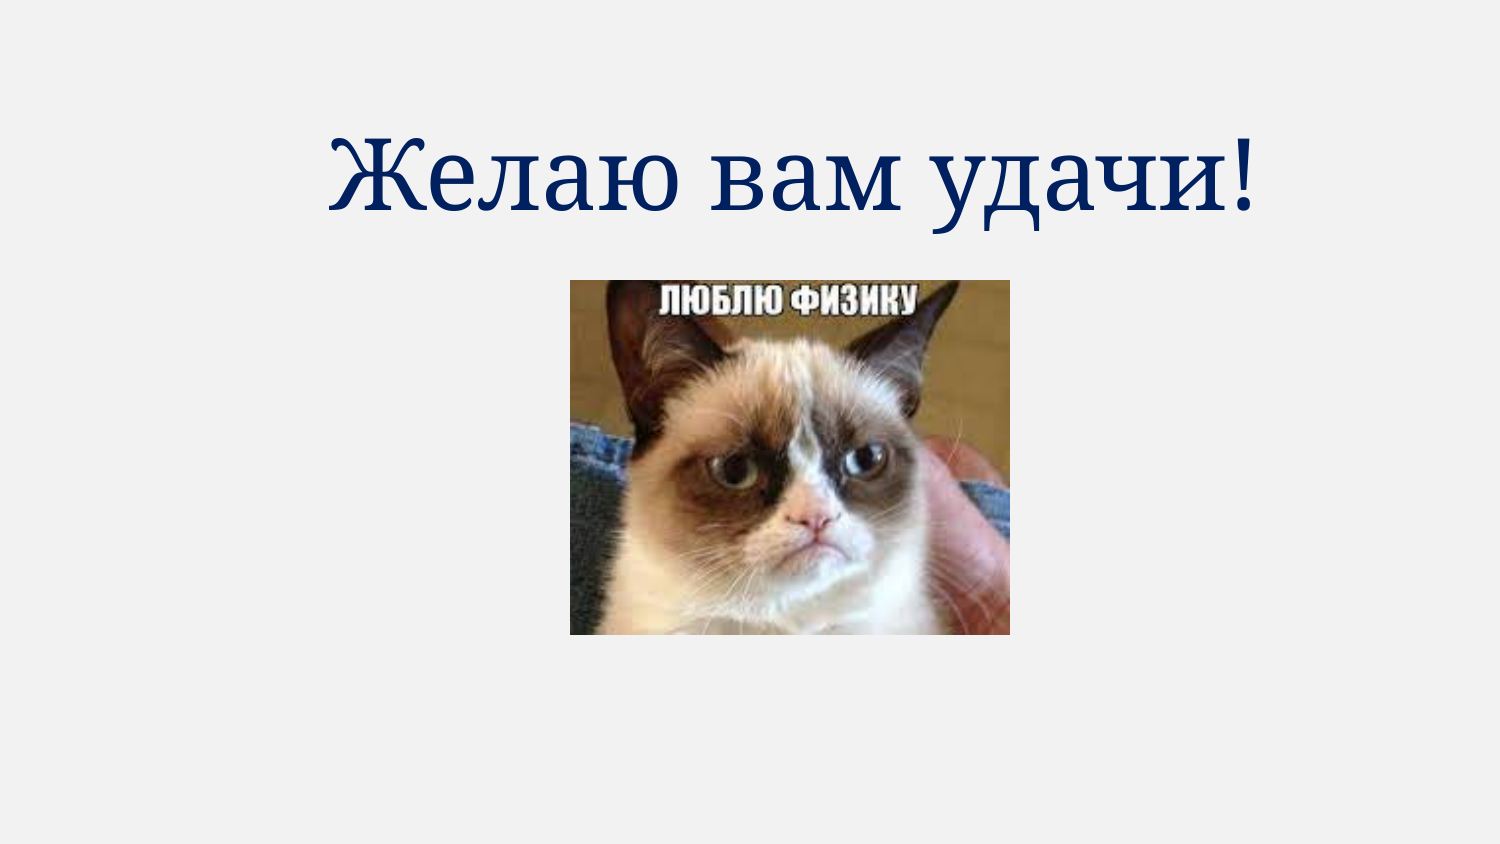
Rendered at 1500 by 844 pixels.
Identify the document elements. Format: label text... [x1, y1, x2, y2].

text_box Желаю вам удачи! [206, 102, 1384, 238]
picture [570, 280, 1010, 635]
